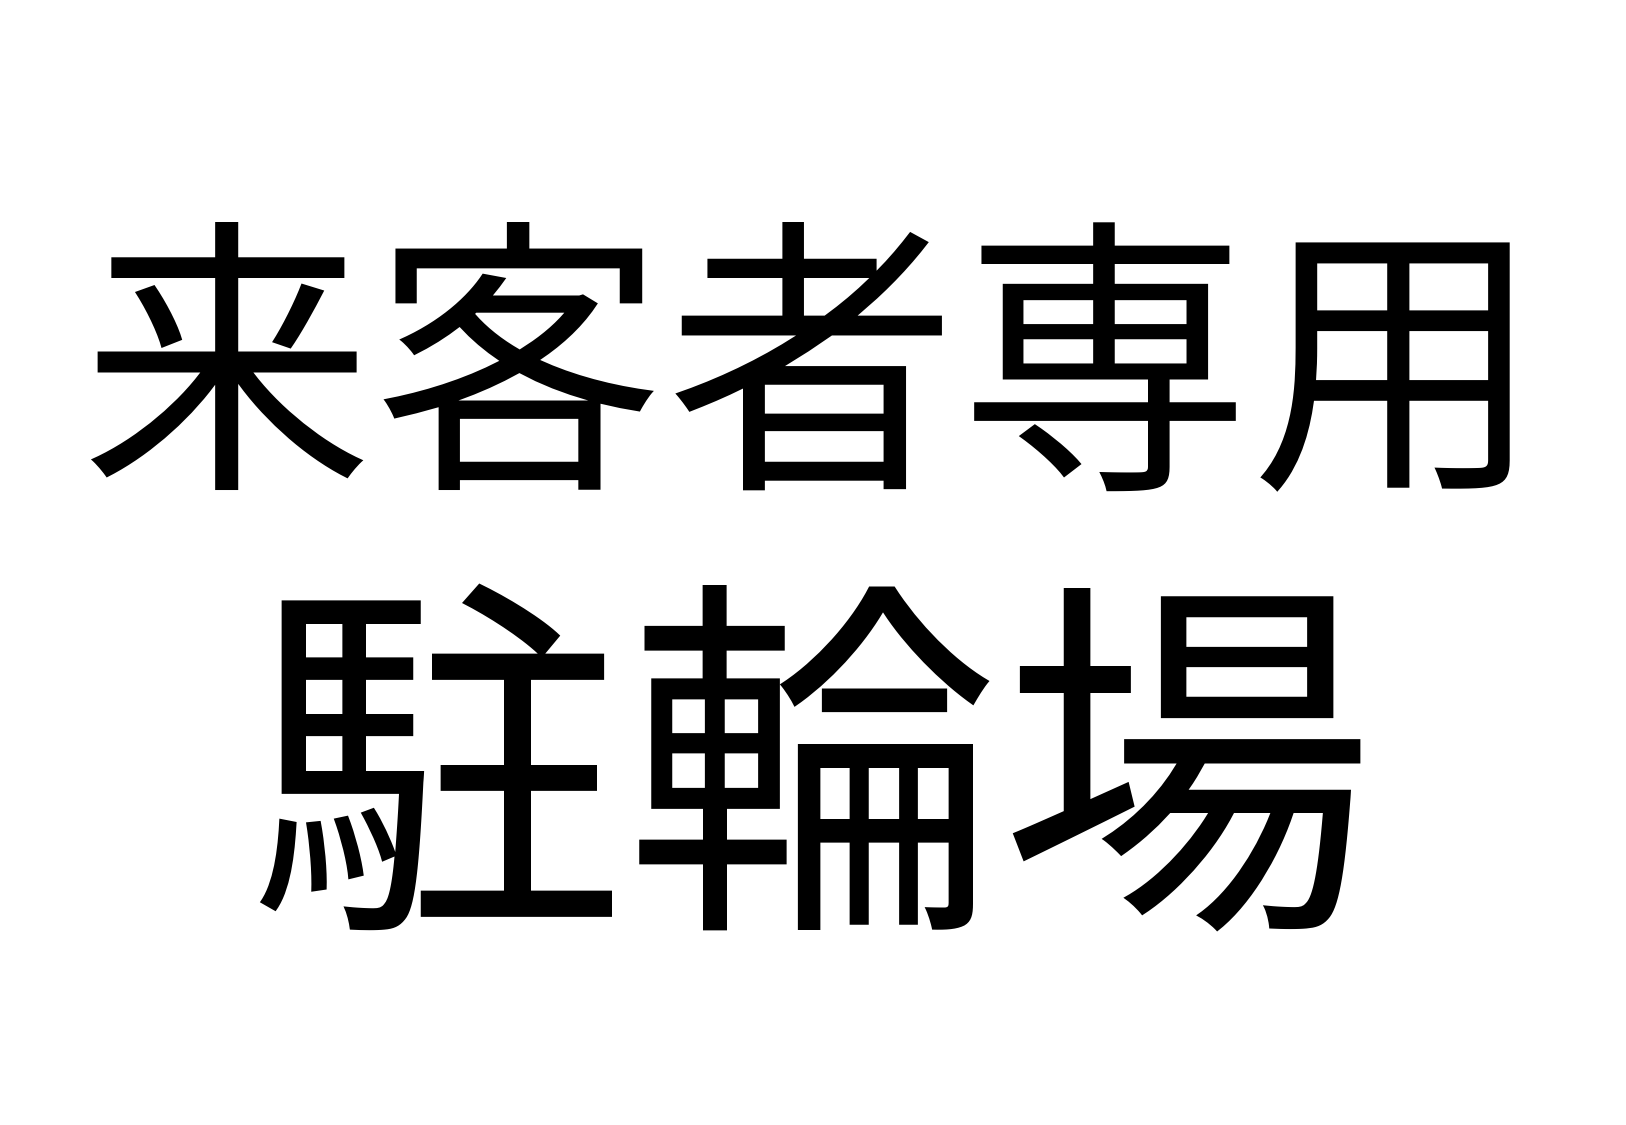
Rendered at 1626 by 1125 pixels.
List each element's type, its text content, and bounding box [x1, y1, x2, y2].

text_box 来客者専用 駐輪場 [0, 168, 1625, 984]
